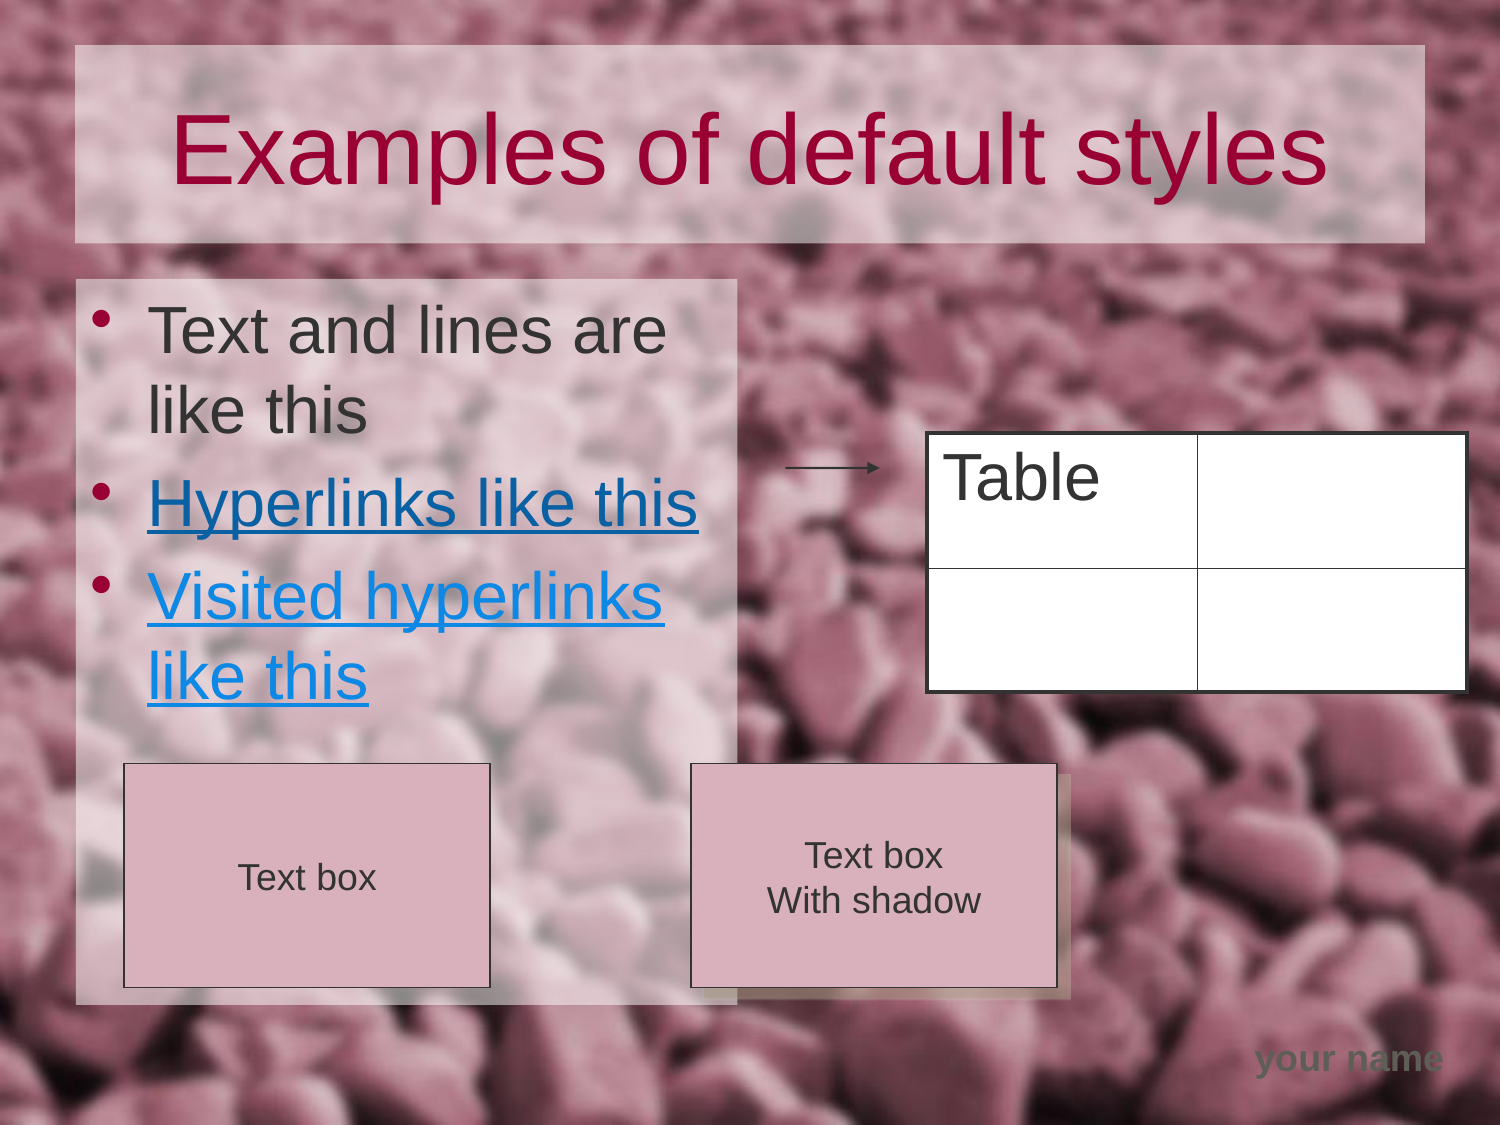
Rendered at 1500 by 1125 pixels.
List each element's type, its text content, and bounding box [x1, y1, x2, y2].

title Examples of default styles [75, 45, 1425, 244]
text_box Text box [123, 763, 490, 988]
picture [0, 0, 1500, 1125]
text_box Text box With shadow [690, 763, 1057, 988]
table_cell [1198, 569, 1465, 690]
table_header [1198, 435, 1465, 568]
table_cell [929, 569, 1197, 690]
text_box [785, 461, 880, 475]
table_header Table [929, 435, 1197, 568]
list Text and lines are like this Hyperlinks like this Visited hyperlinks like this [75, 278, 738, 1005]
